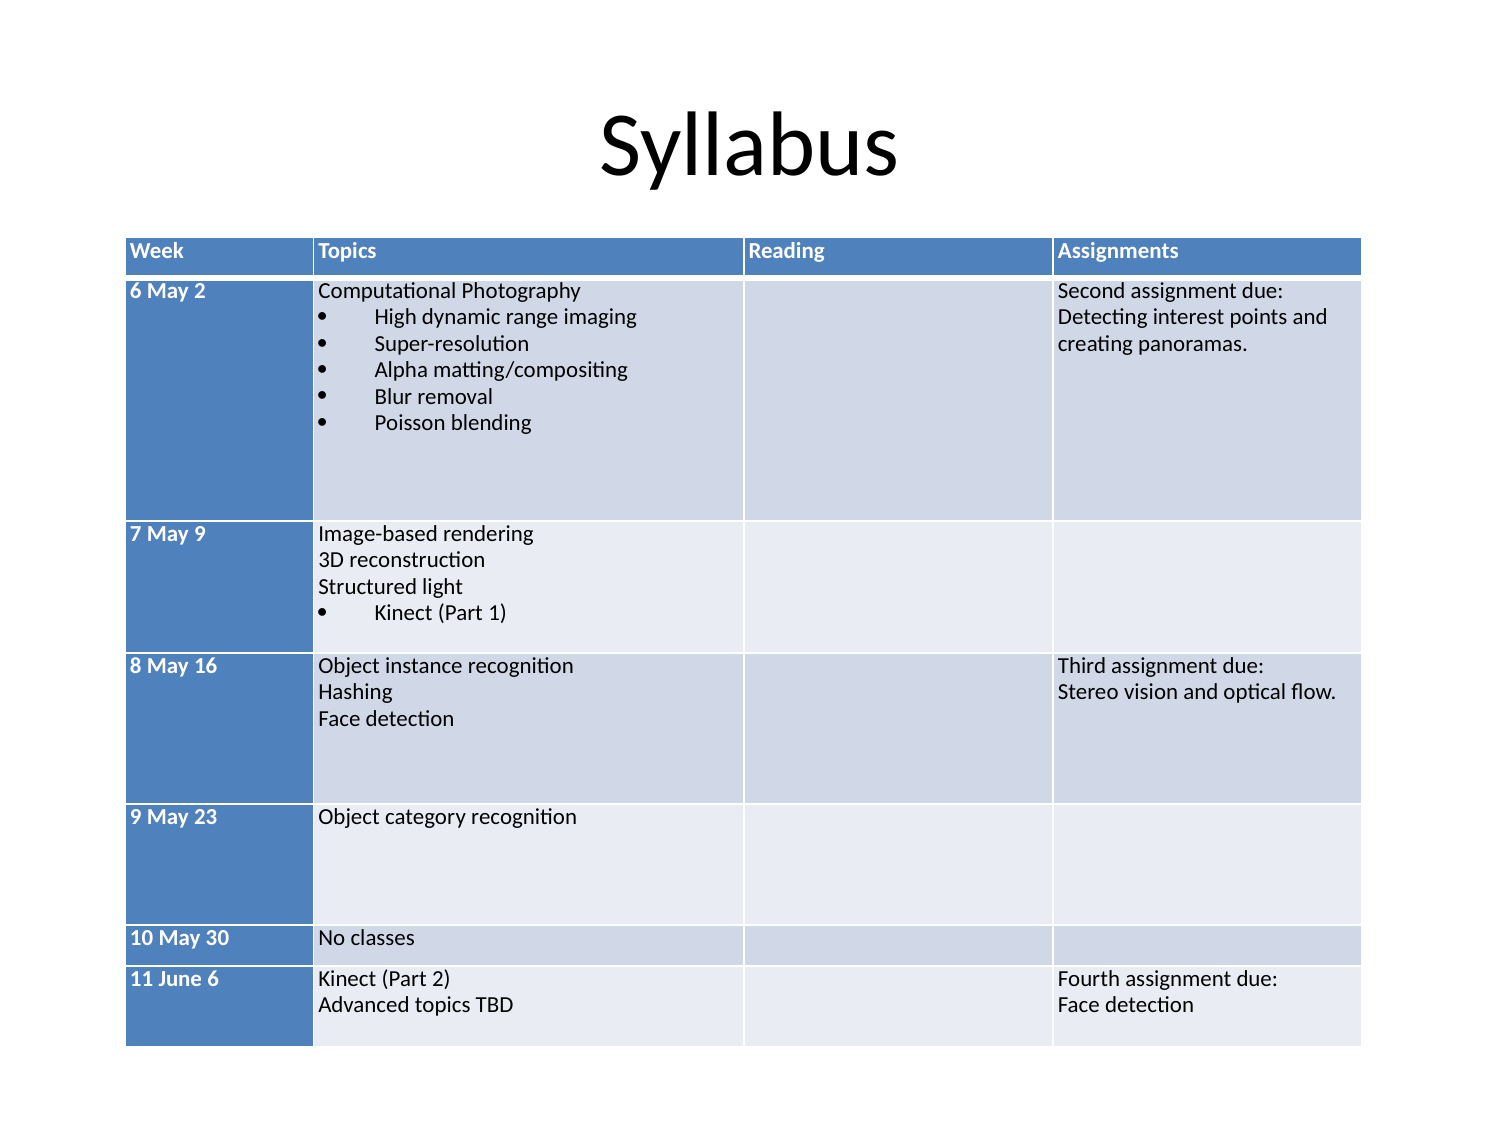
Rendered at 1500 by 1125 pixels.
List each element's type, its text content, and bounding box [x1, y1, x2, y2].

title Syllabus [75, 45, 1425, 233]
table_cell [745, 967, 1052, 1046]
table_header Assignments [1054, 238, 1361, 275]
table_cell [1054, 522, 1361, 652]
table_cell Second assignment due: Detecting interest points and creating panoramas. [1054, 281, 1361, 520]
table_cell Kinect (Part 2) Advanced topics TBD [314, 967, 743, 1046]
table_cell 9 May 23 [126, 805, 313, 924]
table_cell 8 May 16 [126, 654, 313, 803]
table_cell Computational Photography High dynamic range imaging Super-resolution Alpha matting/compositing Blur removal Poisson blending [314, 281, 743, 520]
table_cell 6 May 2 [126, 281, 313, 520]
table_cell [745, 654, 1052, 803]
table_cell [745, 926, 1052, 965]
table_cell No classes [314, 926, 743, 965]
table_cell [745, 522, 1052, 652]
table_cell 7 May 9 [126, 522, 313, 652]
table_cell [1054, 926, 1361, 965]
table_header Week [126, 238, 313, 275]
table_cell Object instance recognition Hashing Face detection [314, 654, 743, 803]
table_cell Fourth assignment due: Face detection [1054, 967, 1361, 1046]
table_cell [745, 281, 1052, 520]
table_header Reading [745, 238, 1052, 275]
table_cell Third assignment due: Stereo vision and optical flow. [1054, 654, 1361, 803]
table_cell Object category recognition [314, 805, 743, 924]
table_cell 11 June 6 [126, 967, 313, 1046]
table_cell [1054, 805, 1361, 924]
table_cell [745, 805, 1052, 924]
table_cell 10 May 30 [126, 926, 313, 965]
table_cell Image-based rendering 3D reconstruction Structured light Kinect (Part 1) [314, 522, 743, 652]
table_header Topics [314, 238, 743, 275]
